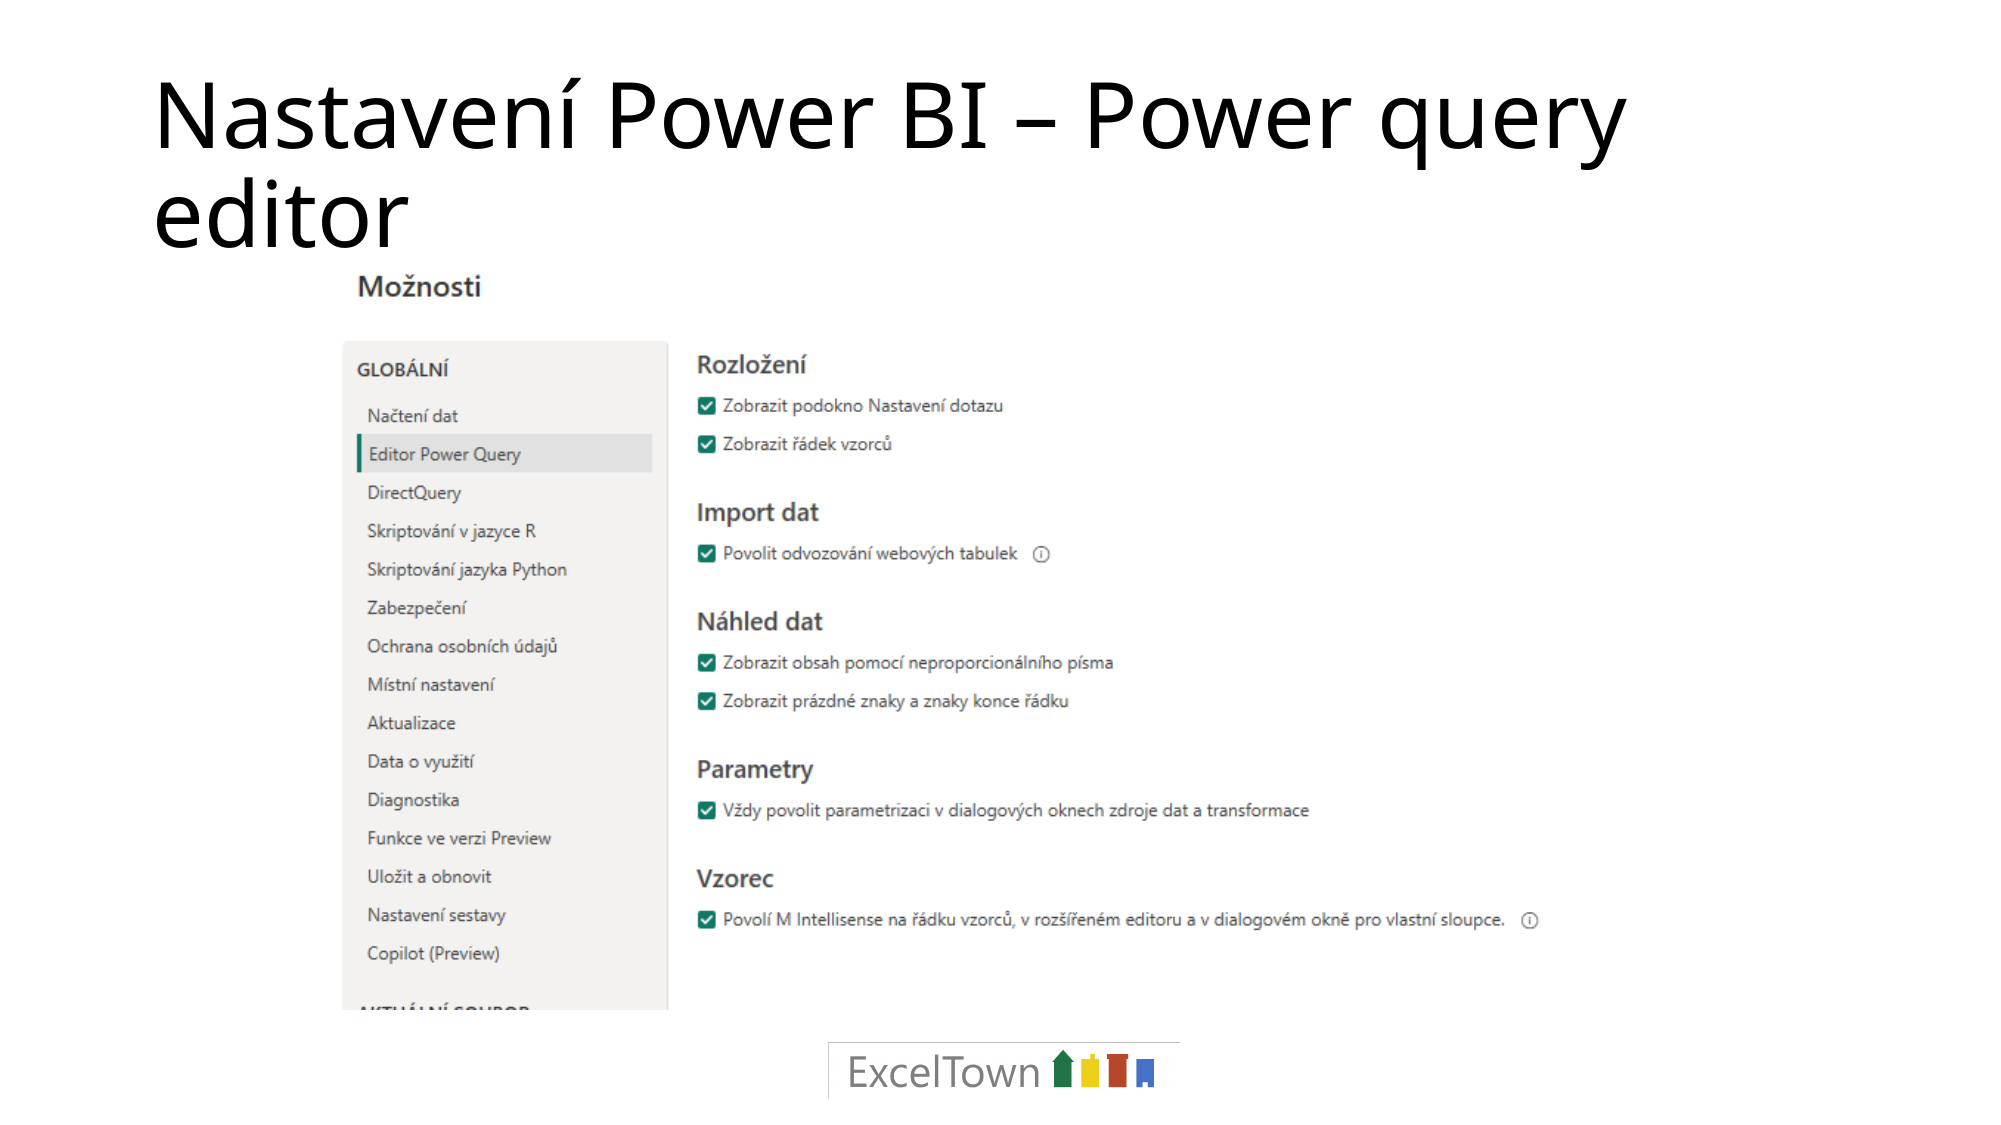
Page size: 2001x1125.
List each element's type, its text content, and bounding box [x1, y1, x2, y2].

title Nastavení Power BI – Power query editor [137, 59, 1863, 278]
picture [701, 1031, 1213, 1123]
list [341, 254, 1659, 1010]
